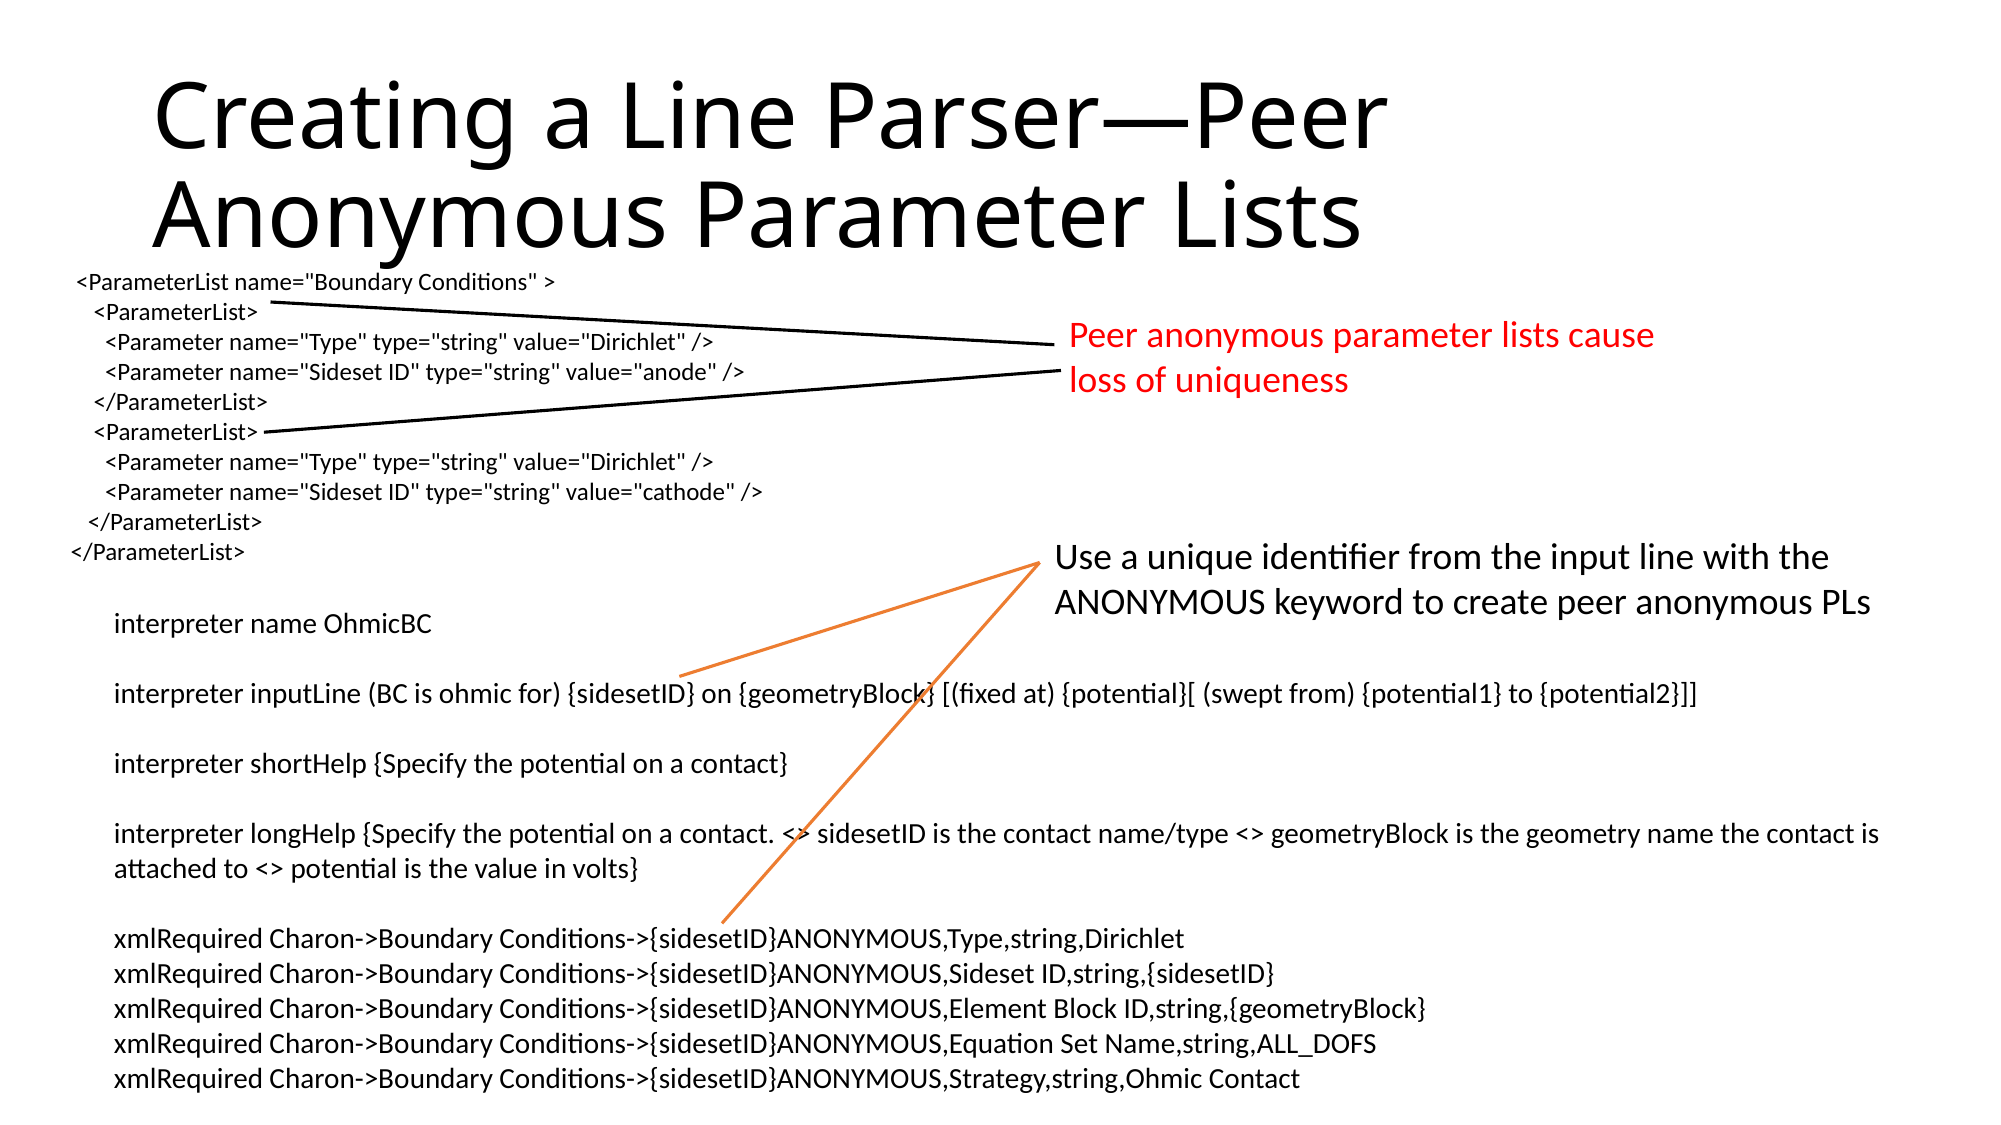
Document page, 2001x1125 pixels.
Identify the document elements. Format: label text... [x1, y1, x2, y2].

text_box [679, 562, 722, 677]
text_box <ParameterList name="Boundary Conditions" > <ParameterList> <Parameter name="Type" type="string" value="Dirichlet" /> <Parameter name="Sideset ID" type="string" value="anode" /> </ParameterList> <ParameterList> <Parameter name="Type" type="string" value="Dirichlet" /> <Parameter name="Sideset ID" type="string" value="cathode" /> </ParameterList> </ParameterList> [55, 258, 946, 573]
text_box Peer anonymous parameter lists cause loss of uniqueness [1054, 303, 1717, 408]
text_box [263, 370, 1062, 433]
title Creating a Line Parser—Peer Anonymous Parameter Lists [137, 59, 1863, 278]
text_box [722, 562, 1040, 924]
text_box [270, 301, 1055, 345]
text_box interpreter name OhmicBC interpreter inputLine (BC is ohmic for) {sidesetID} on {geometryBlock} [(fixed at) {potential}[ (swept from) {potential1} to {potential2}]] interpreter shortHelp {Specify the potential on a contact} interpreter longHelp {Specify the potential on a contact. <> sidesetID is the contact name/type <> geometryBlock is the geometry name the contact is attached to <> potential is the value in volts} xmlRequired Charon->Boundary Conditions->{sidesetID}ANONYMOUS,Type,string,Dirichlet xmlRequired Charon->Boundary Conditions->{sidesetID}ANONYMOUS,Sideset ID,string,{sidesetID} xmlRequired Charon->Boundary Conditions->{sidesetID}ANONYMOUS,Element Block ID,string,{geometryBlock} xmlRequired Charon->Boundary Conditions->{sidesetID}ANONYMOUS,Equation Set Name,string,ALL_DOFS xmlRequired Charon->Boundary Conditions->{sidesetID}ANONYMOUS,Strategy,string,Ohmic Contact [99, 562, 1981, 1102]
text_box Use a unique identifier from the input line with the ANONYMOUS keyword to create peer anonymous PLs [1039, 524, 1915, 630]
